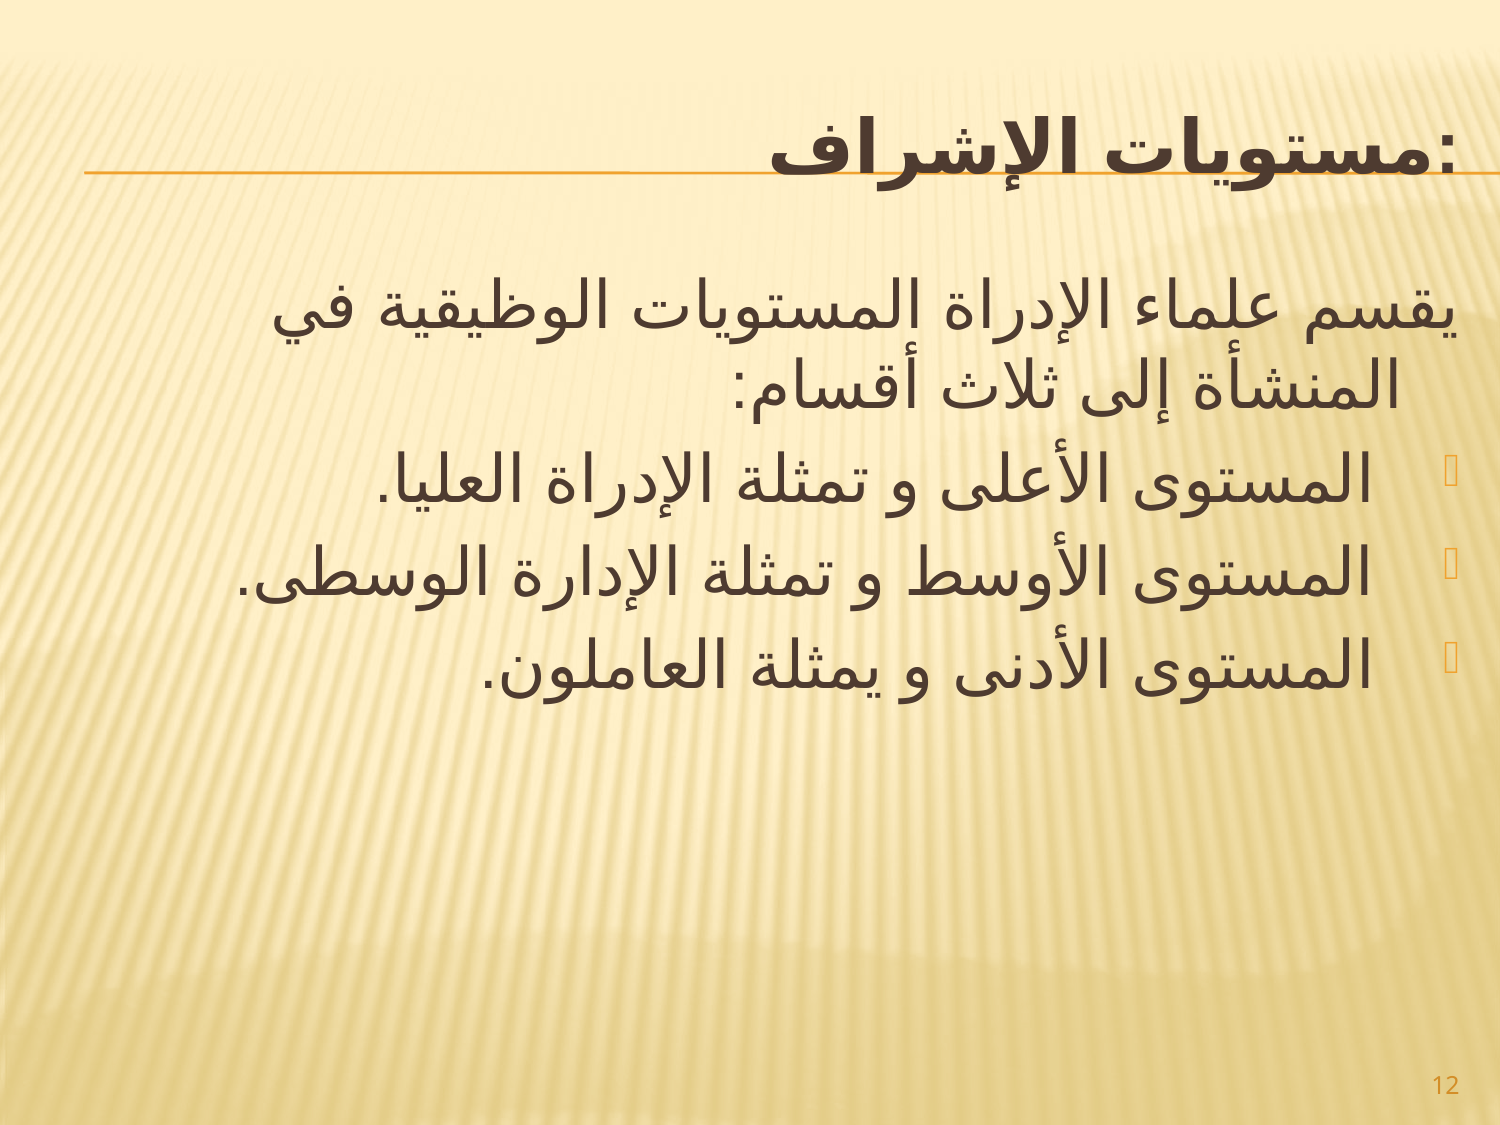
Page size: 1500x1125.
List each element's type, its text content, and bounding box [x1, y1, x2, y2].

title مستويات الإشراف: [50, 75, 1475, 213]
list يقسم علماء الإدراة المستويات الوظيقية في المنشأة إلى ثلاث أقسام: المستوى الأعلى و تمثلة الإدراة العليا. المستوى الأوسط و تمثلة الإدارة الوسطى. المستوى الأدنى و يمثلة العاملون. [50, 254, 1475, 998]
slide_number 12 [1350, 1061, 1475, 1103]
